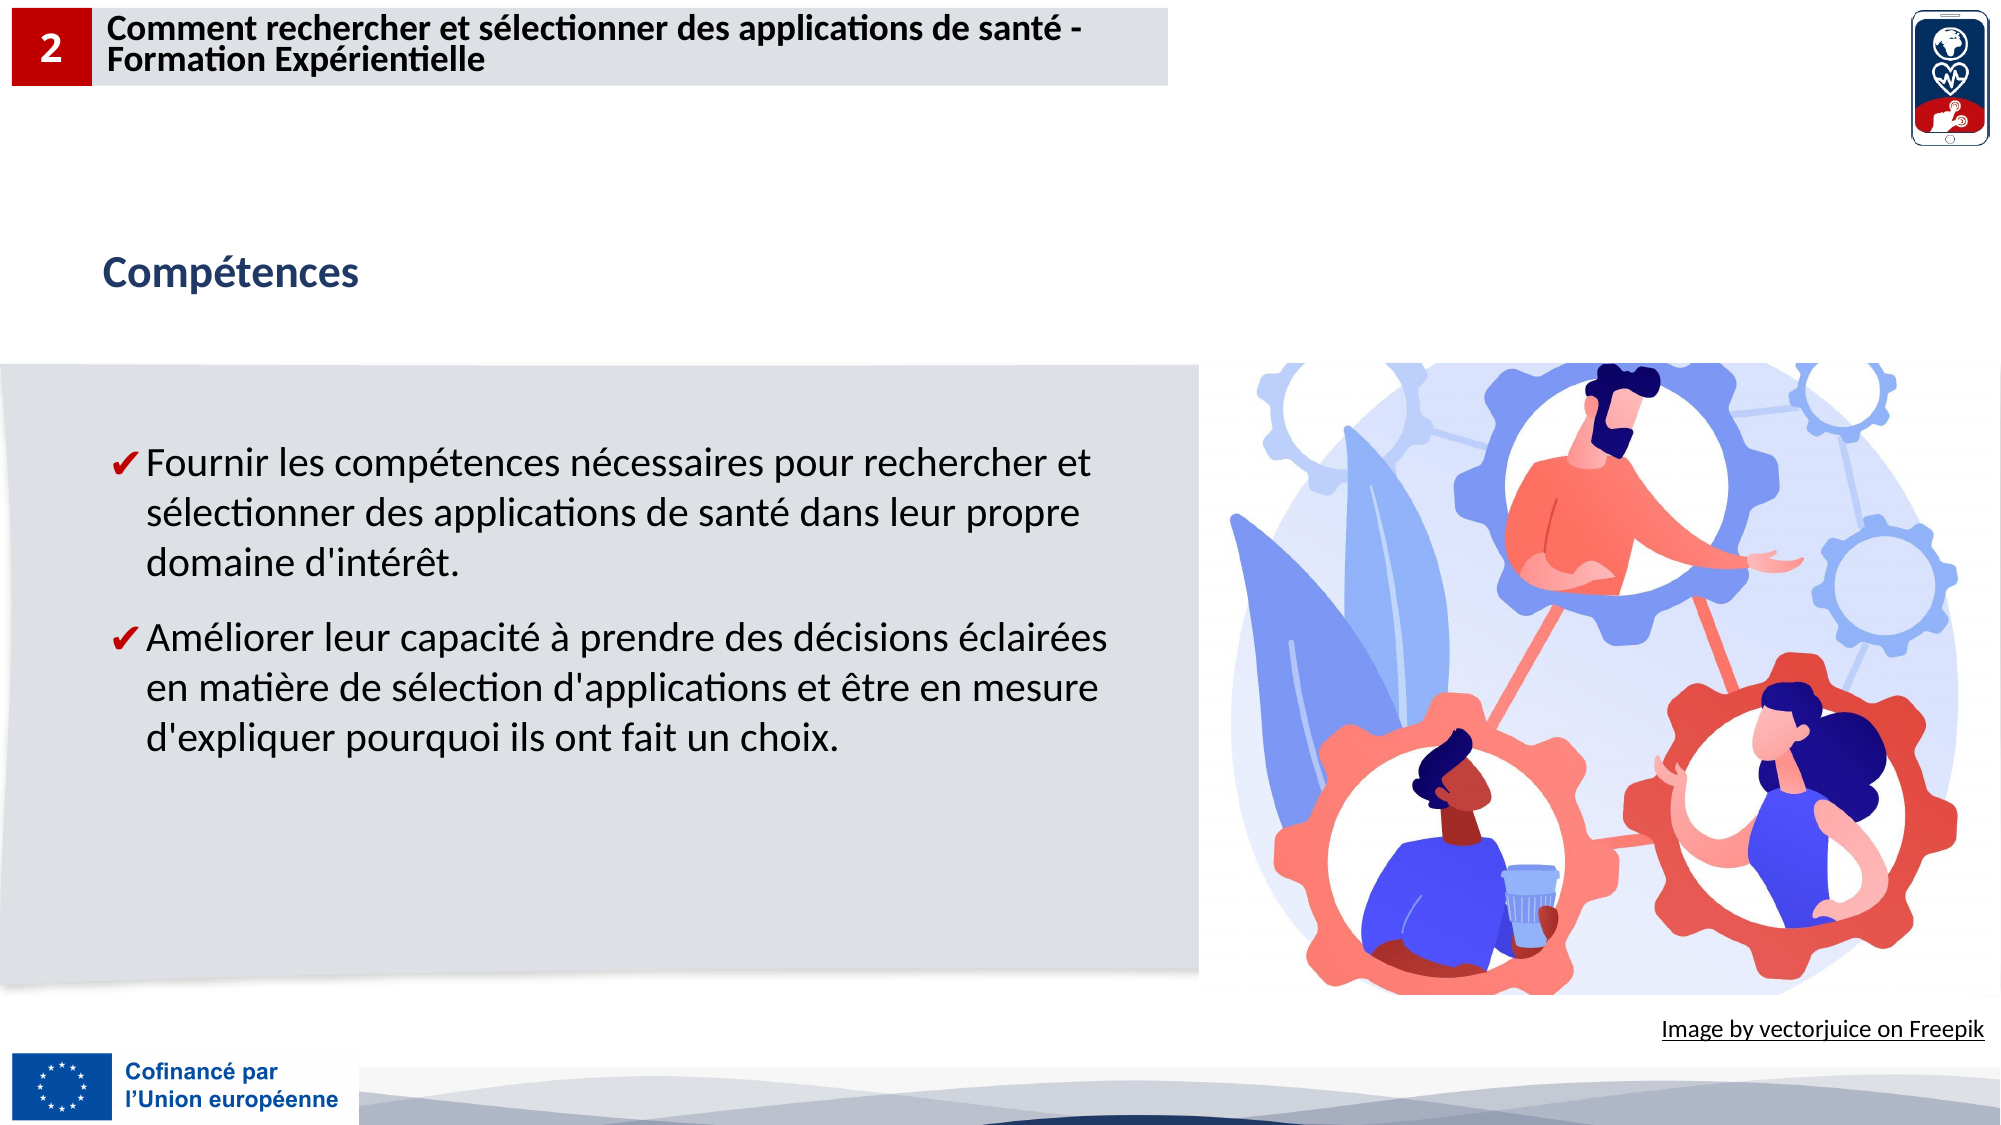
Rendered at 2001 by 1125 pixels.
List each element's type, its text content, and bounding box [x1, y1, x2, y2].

title Compétences [87, 221, 1813, 324]
list Fournir les compétences nécessaires pour rechercher et sélectionner des applications de santé dans leur propre domaine d'intérêt. Améliorer leur capacité à prendre des décisions éclairées en matière de sélection d'applications et être en mesure d'expliquer pourquoi ils ont fait un choix. [93, 427, 1142, 984]
text_box 1 [0, 0, 68, 59]
text_box 2 [24, 15, 95, 78]
text_box Comment rechercher et sélectionner des applications de santé - Formation Expérientielle [92, 7, 1168, 86]
picture [0, 1049, 2001, 1125]
picture [1911, 10, 1990, 146]
text_box Image by vectorjuice on Freepik [561, 1005, 2000, 1051]
picture [1198, 363, 2000, 995]
text_box [11, 7, 92, 86]
